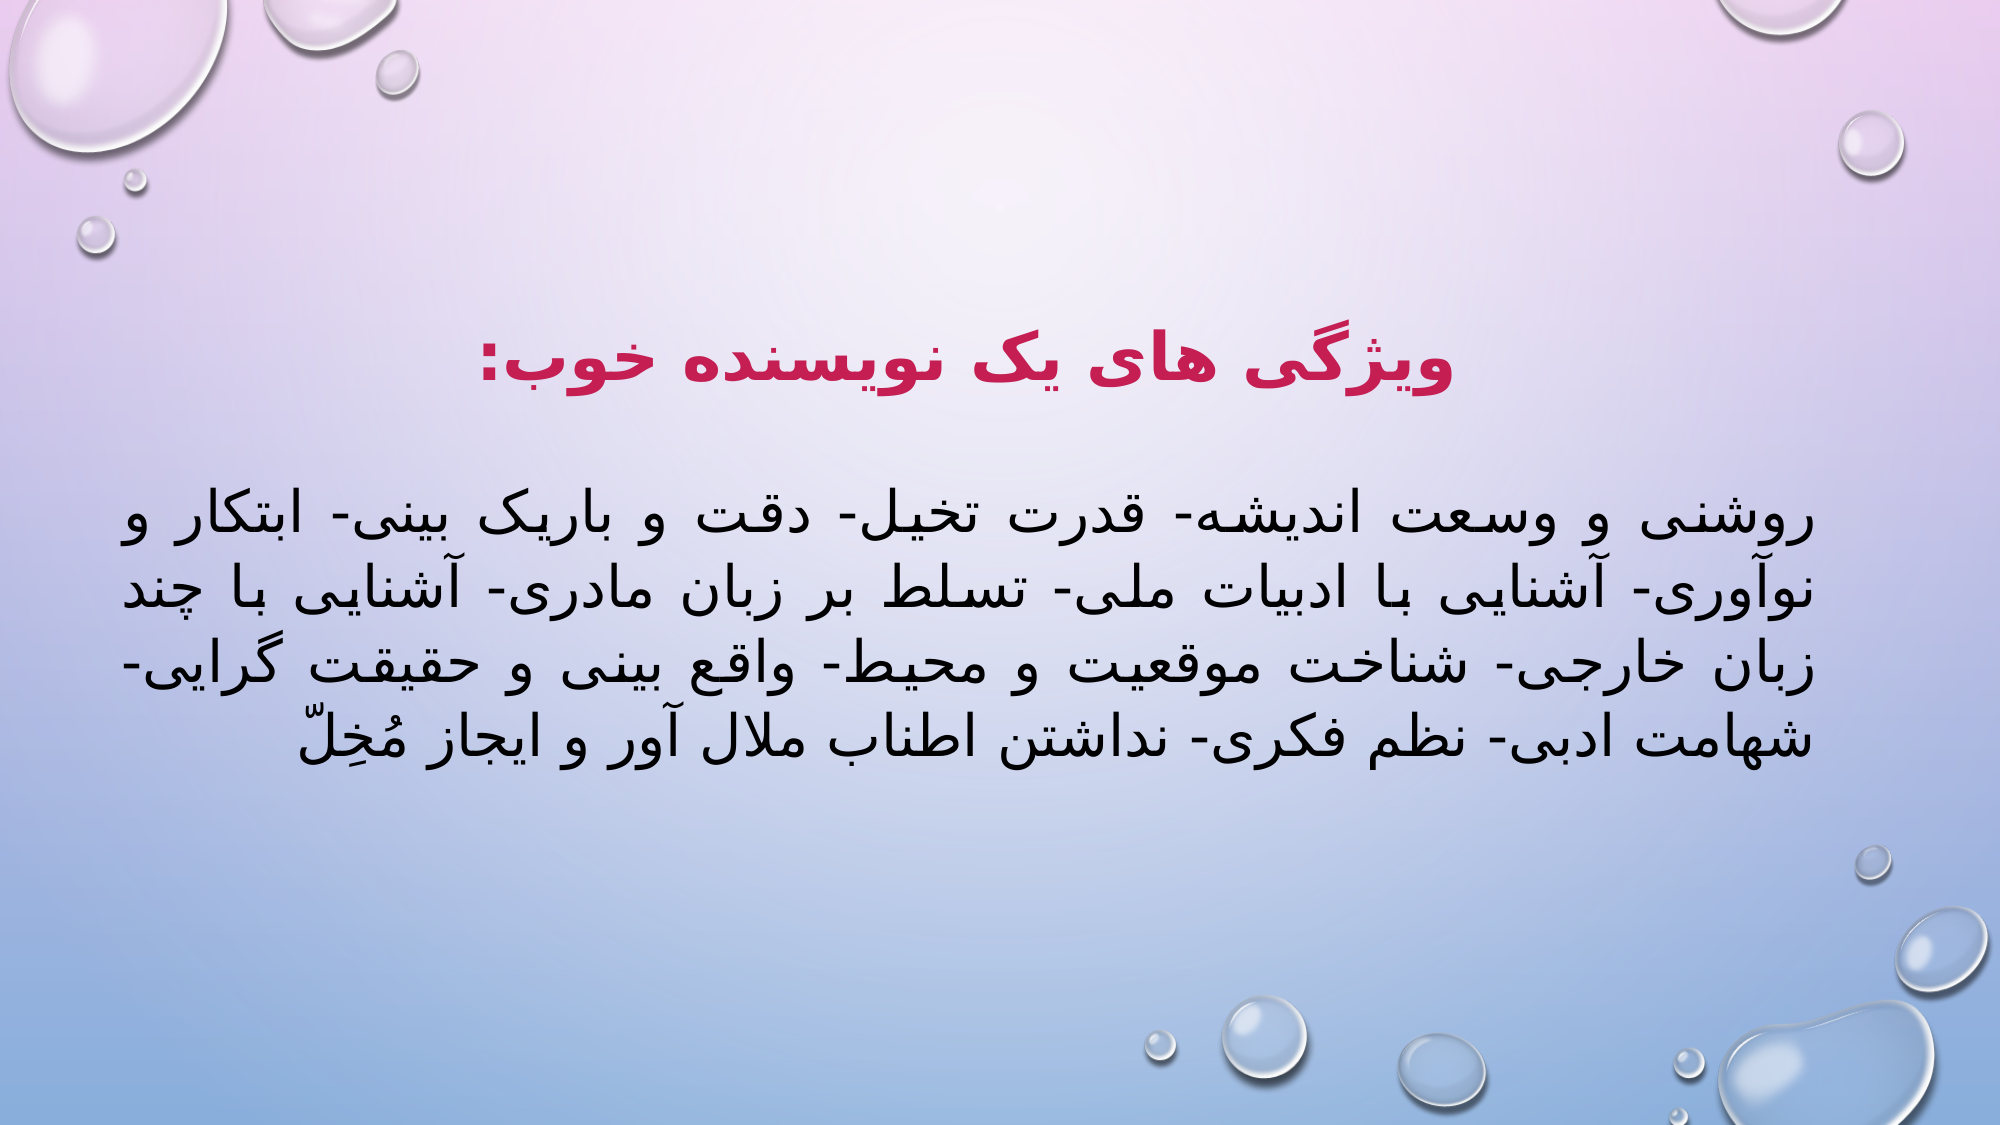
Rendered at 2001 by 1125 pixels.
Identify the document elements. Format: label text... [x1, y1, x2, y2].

text_box ویژگی های یک نویسنده خوب: روشنی و وسعت اندیشه- قدرت تخیل- دقت و باریک بینی- ابتکار و نوآوری- آشنایی با ادبیات ملی- تسلط بر زبان مادری- آشنایی با چند زبان خارجی- شناخت موقعیت و محیط- واقع بینی و حقیقت گرایی- شهامت ادبی- نظم فکری- نداشتن اطناب ملال آور و ایجاز مُخِلّ [101, 300, 1832, 776]
picture [0, 0, 2000, 1125]
